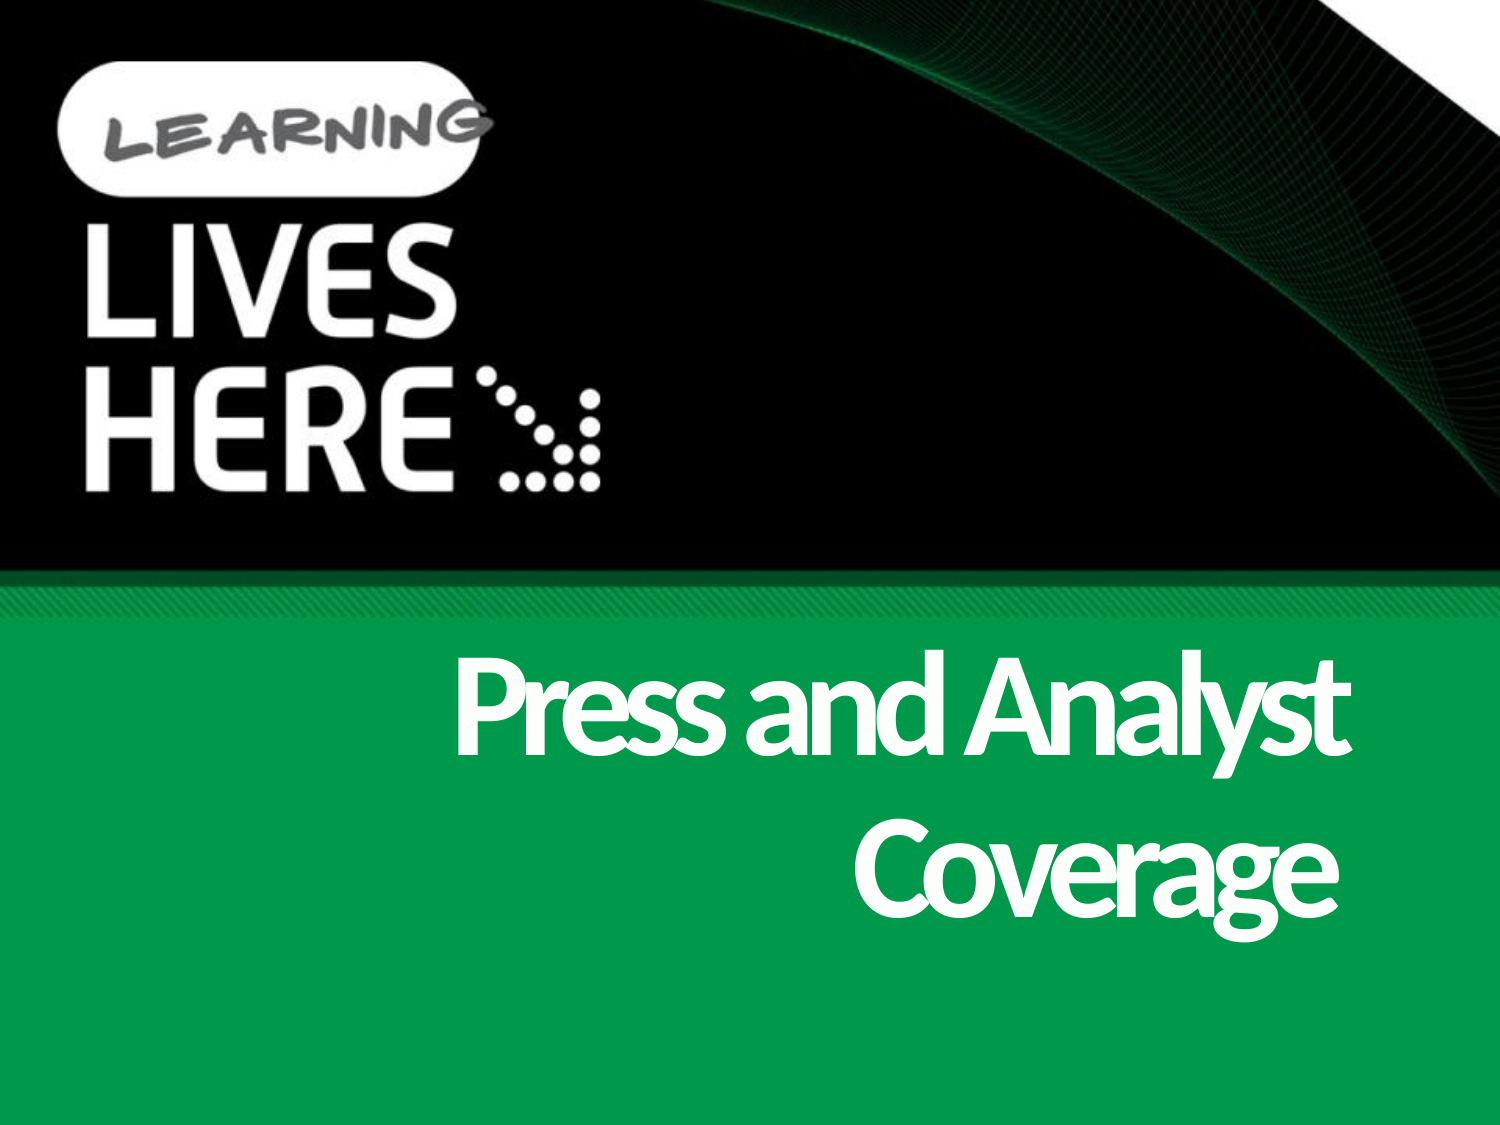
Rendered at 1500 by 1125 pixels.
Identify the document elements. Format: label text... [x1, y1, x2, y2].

picture [0, 0, 1500, 1125]
list Press and Analyst Coverage [83, 625, 1344, 800]
